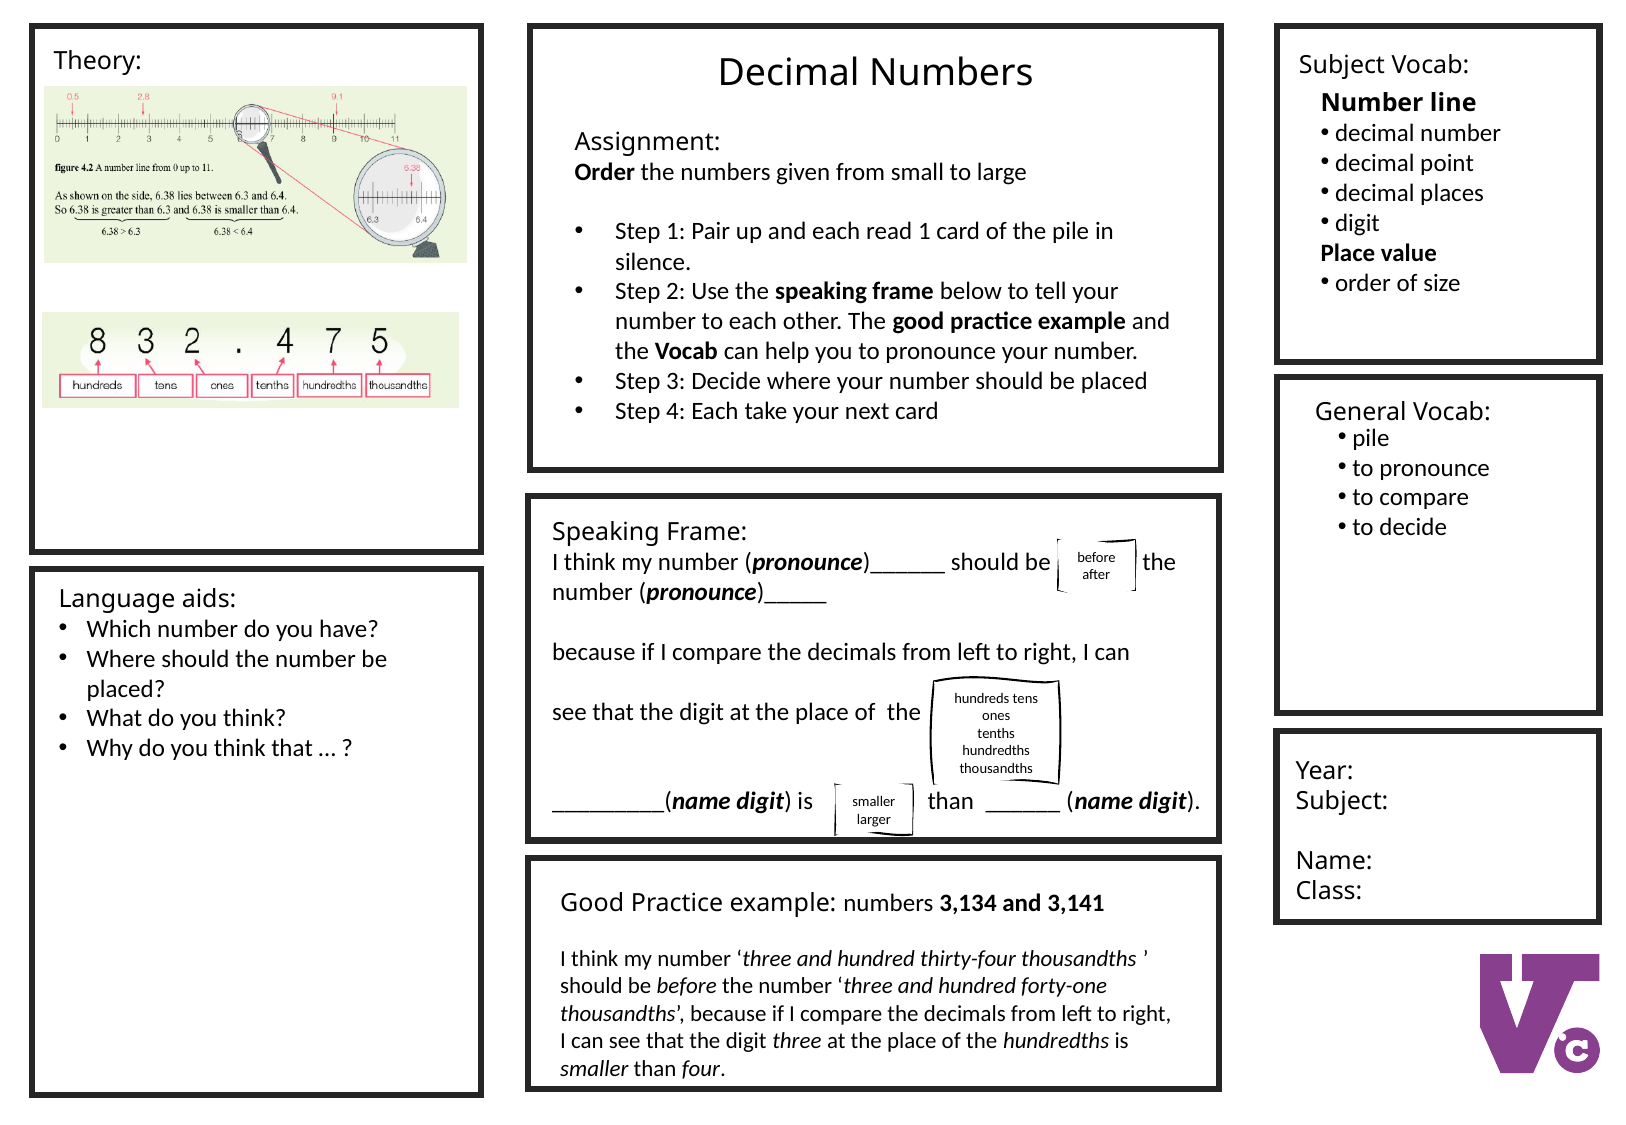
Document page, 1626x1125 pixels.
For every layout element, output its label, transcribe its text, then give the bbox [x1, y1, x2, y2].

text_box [1276, 376, 1600, 714]
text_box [528, 495, 1220, 841]
picture [1480, 954, 1600, 1075]
text_box [31, 568, 482, 1096]
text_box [1276, 730, 1600, 923]
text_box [530, 25, 1222, 470]
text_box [1276, 25, 1625, 393]
picture [42, 312, 459, 408]
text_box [528, 857, 1220, 1091]
text_box Theory: [31, 34, 470, 86]
text_box Language aids: Which number do you have? Where should the number be placed? What do you think? Why do you think that … ? [36, 571, 475, 893]
picture [44, 86, 467, 263]
text_box [31, 25, 482, 553]
